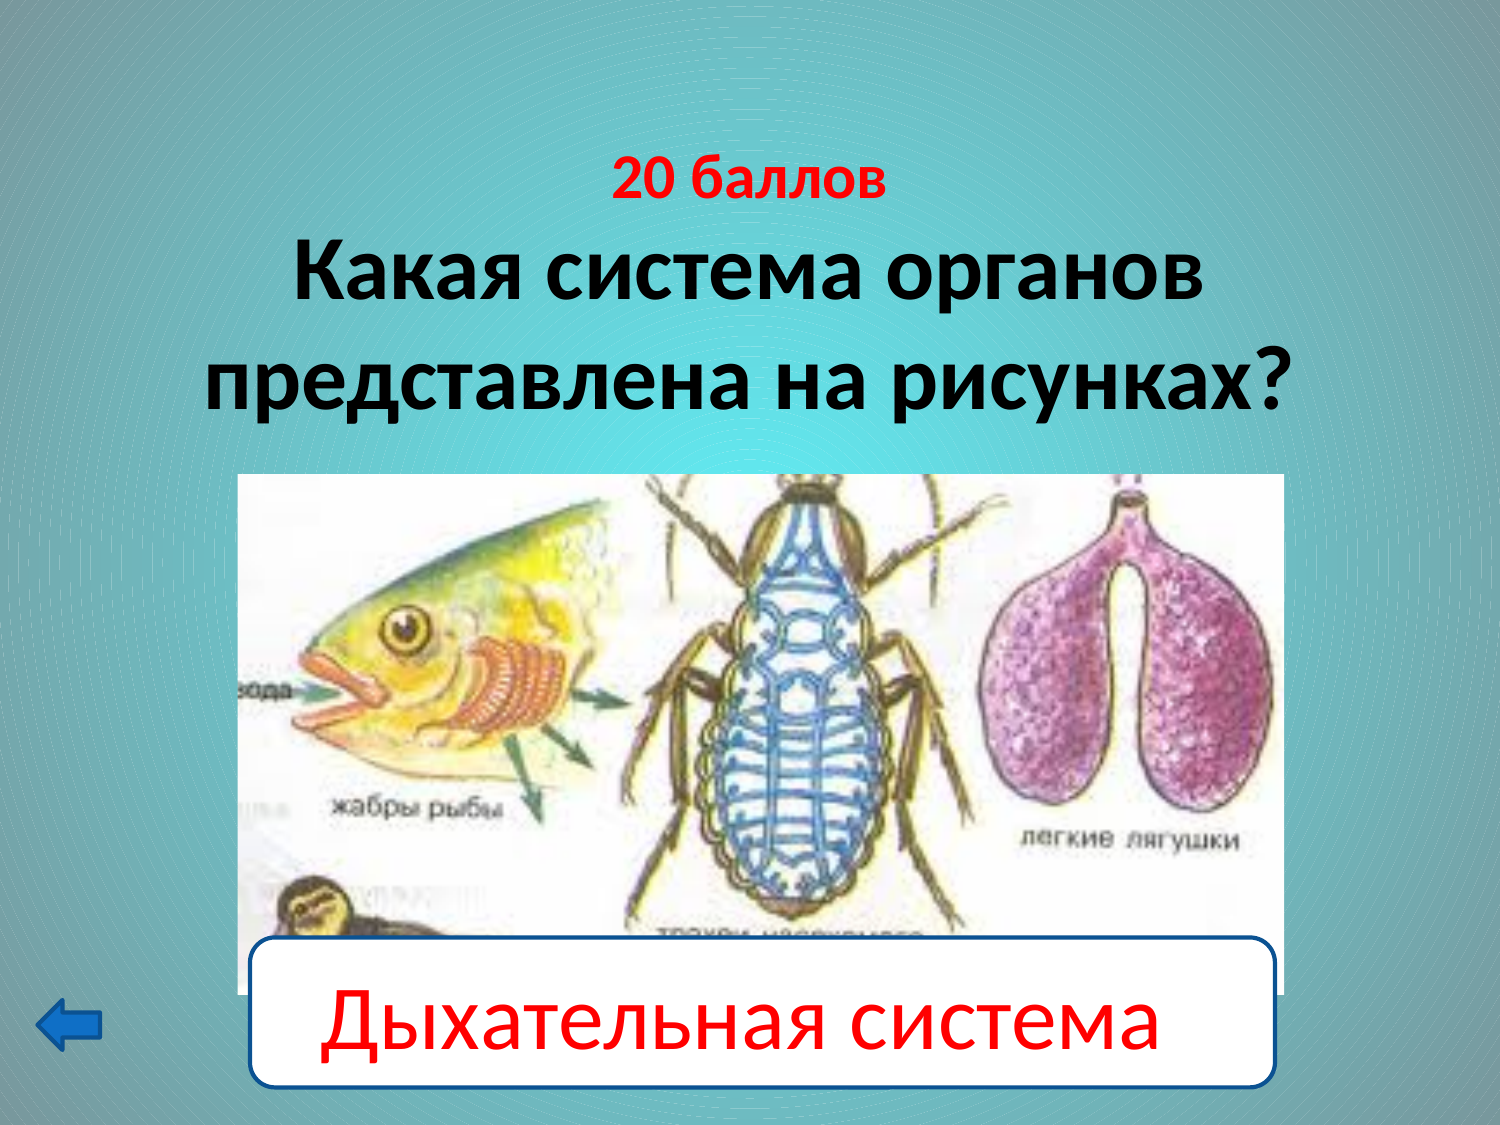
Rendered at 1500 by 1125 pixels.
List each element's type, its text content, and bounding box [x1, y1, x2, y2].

text_box [35, 998, 103, 1052]
text_box Дыхательная система [247, 1003, 1278, 1090]
title 20 баллов [75, 125, 1425, 200]
picture [237, 474, 1285, 995]
list Какая система органов представлена на рисунках? [75, 200, 1425, 1030]
